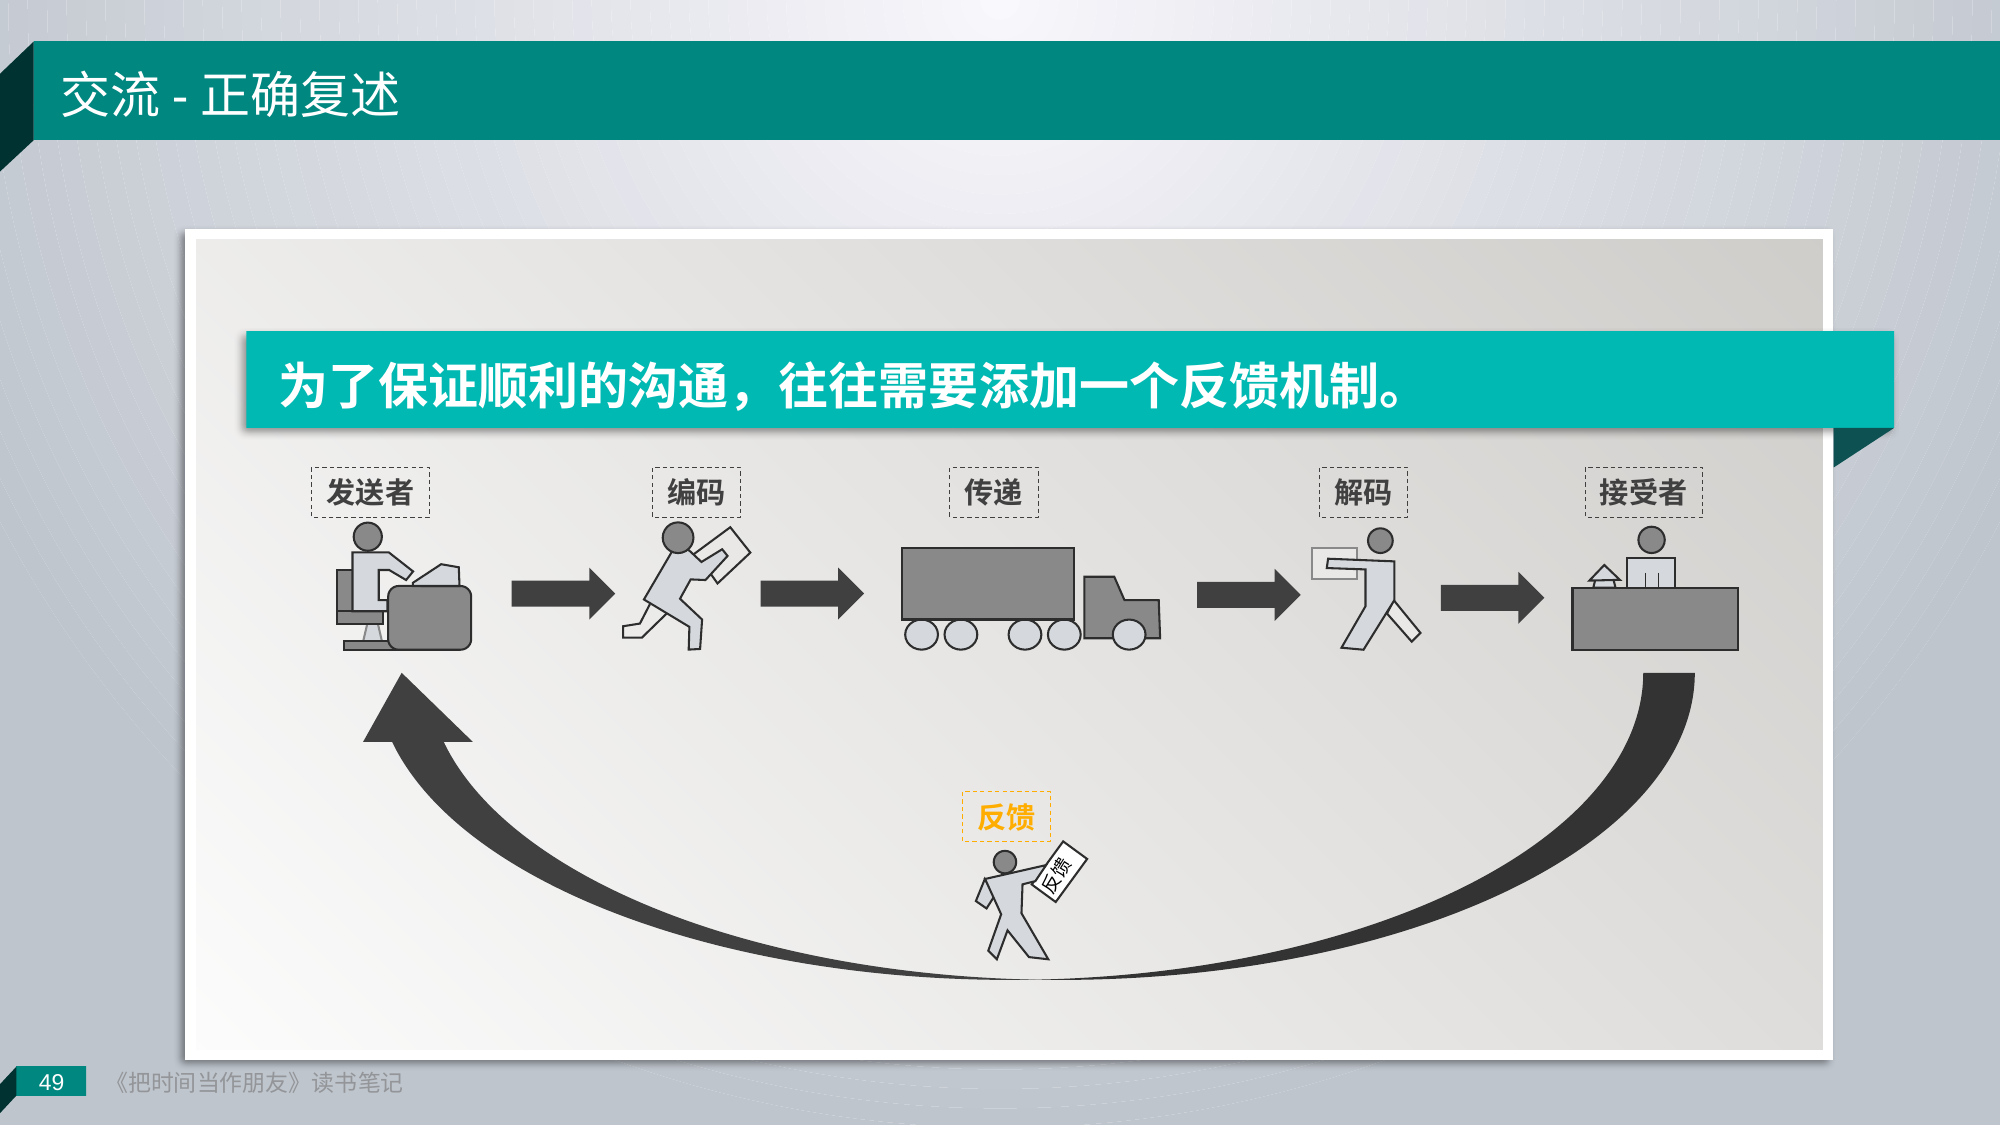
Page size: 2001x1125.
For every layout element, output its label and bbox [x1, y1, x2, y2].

text_box [0, 41, 2000, 1117]
